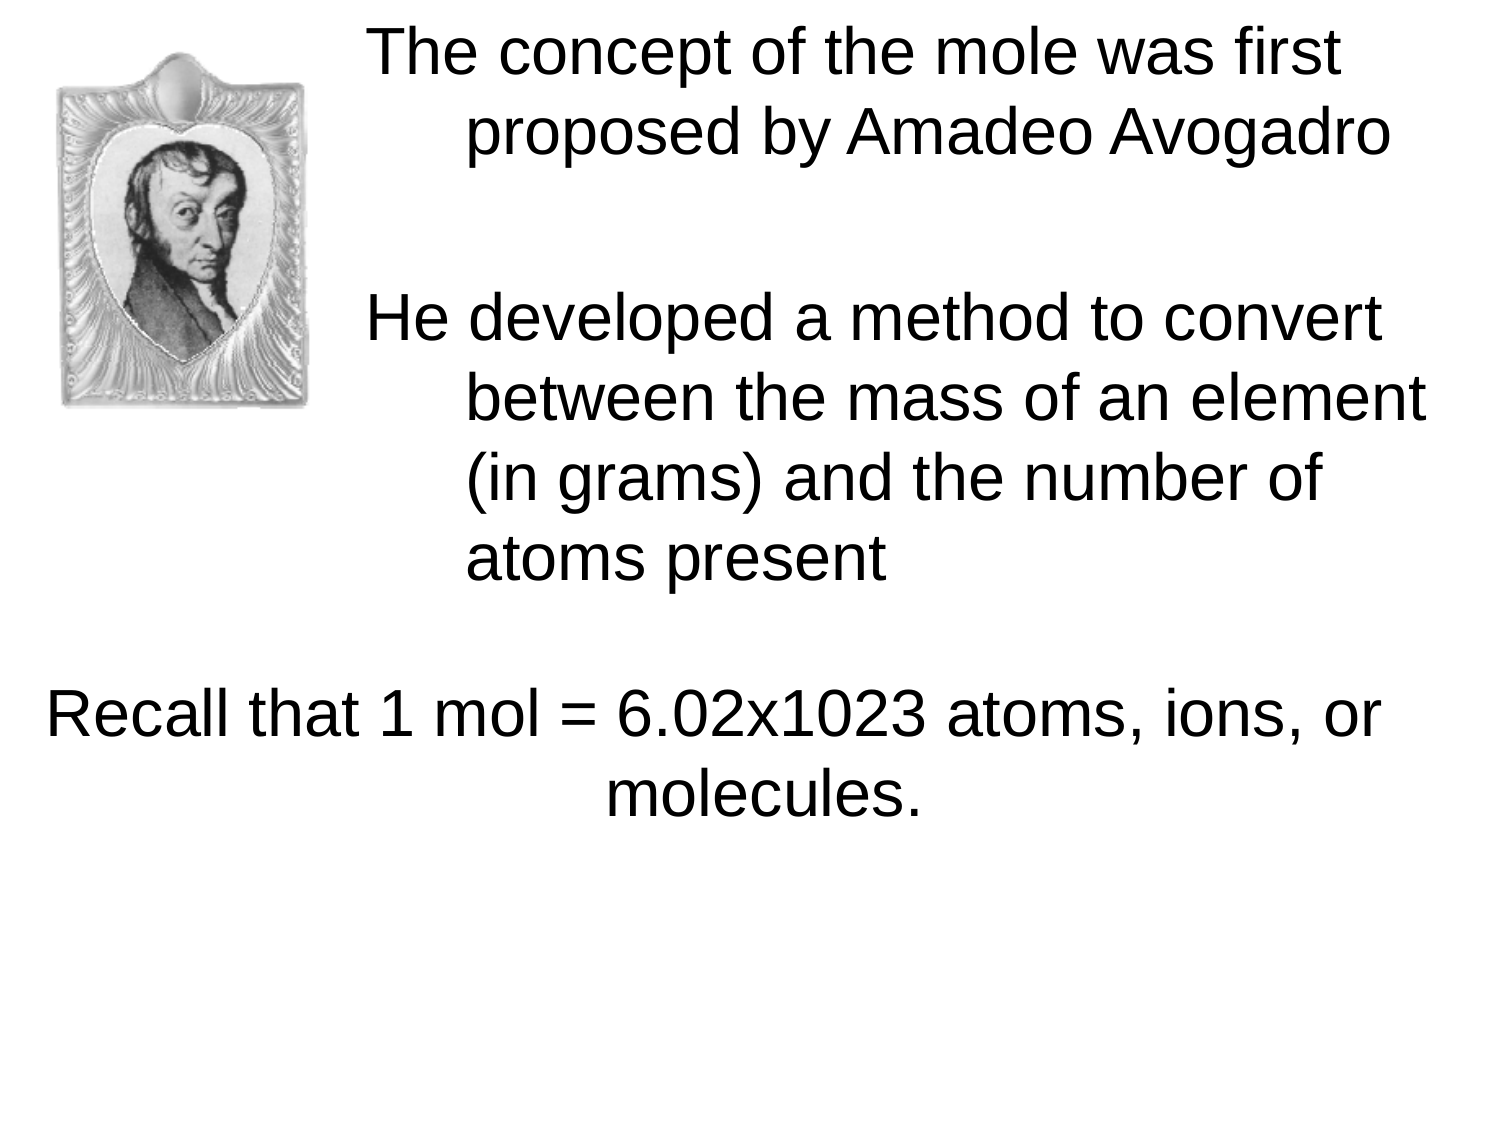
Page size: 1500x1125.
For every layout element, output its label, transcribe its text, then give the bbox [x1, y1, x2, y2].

text_box The concept of the mole was first proposed by Amadeo Avogadro He developed a method to convert between the mass of an element (in grams) and the number of atoms present [350, 0, 1500, 602]
text_box Recall that 1 mol = 6.02x1023 atoms, ions, or molecules. [0, 662, 1430, 838]
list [49, 49, 314, 413]
